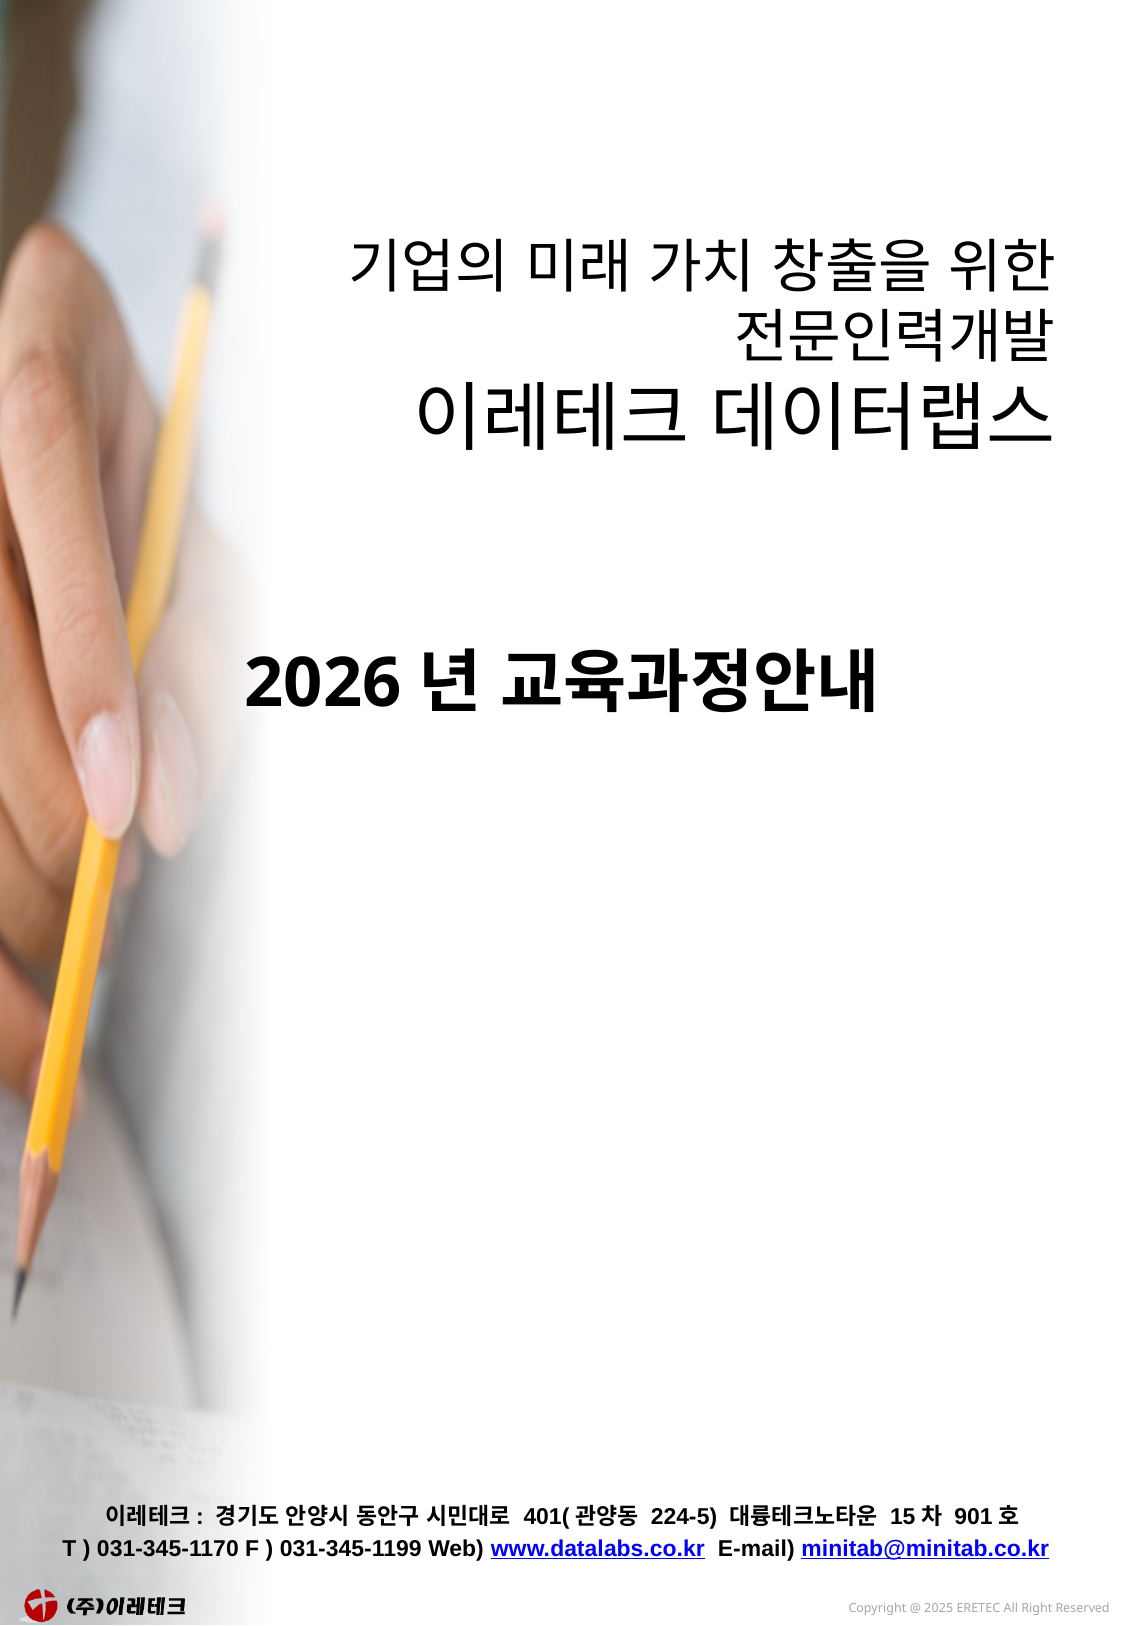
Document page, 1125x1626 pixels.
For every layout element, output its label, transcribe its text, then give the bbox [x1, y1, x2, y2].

picture [0, 0, 1125, 1493]
title 2026년 교육과정안내 [84, 504, 1041, 854]
text_box 기업의 미래 가치 창출을 위한 전문인력개발 이레테크 데이터랩스 [122, 221, 1071, 467]
picture [0, 1581, 1125, 1625]
subtitle 이레테크: 경기도 안양시 동안구 시민대로 401(관양동 224-5) 대륭테크노타운 15차 901호 T ) 031-345-1170 F ) 031-345-1199 Web) www.datalabs.co.kr E-mail) minitab@minitab.co.kr [0, 1493, 1125, 1581]
